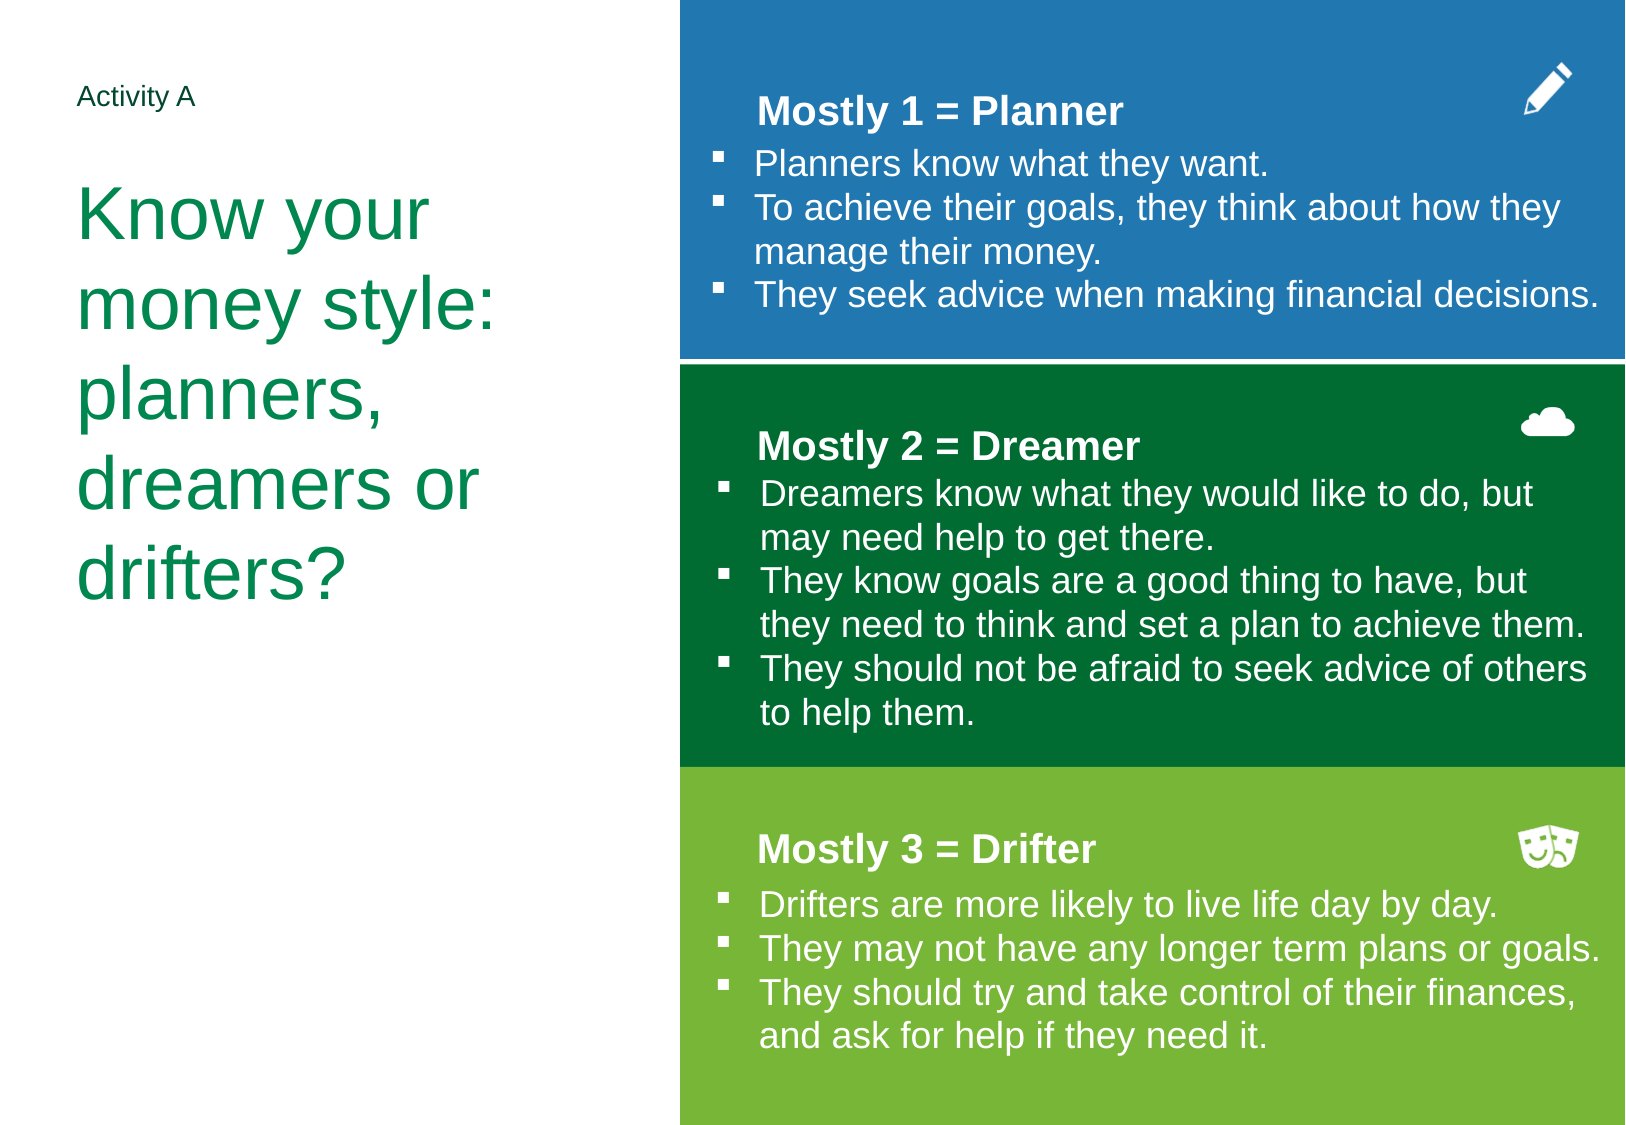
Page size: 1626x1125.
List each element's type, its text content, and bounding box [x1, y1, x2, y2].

picture [1503, 384, 1594, 464]
text_box Mostly 3 = Drifter [680, 766, 1625, 1125]
text_box Planners know what they want. To achieve their goals, they think about how they manage their money. They seek advice when making financial decisions. [709, 140, 1625, 360]
text_box Mostly 2 = Dreamer [680, 364, 1625, 766]
picture [1503, 801, 1594, 900]
text_box Mostly 1 = Planner [680, 0, 1625, 359]
title Activity A Know your money style: planners, dreamers or drifters? [76, 76, 553, 615]
text_box Drifters are more likely to live life day by day. They may not have any longer term plans or goals. They should try and take control of their finances, and ask for help if they need it. [714, 881, 1607, 1057]
text_box Dreamers know what they would like to do, but may need help to get there. They know goals are a good thing to have, but they need to think and set a plan to achieve them. They should not be afraid to seek advice of others to help them. [715, 470, 1598, 733]
picture [1503, 42, 1594, 141]
